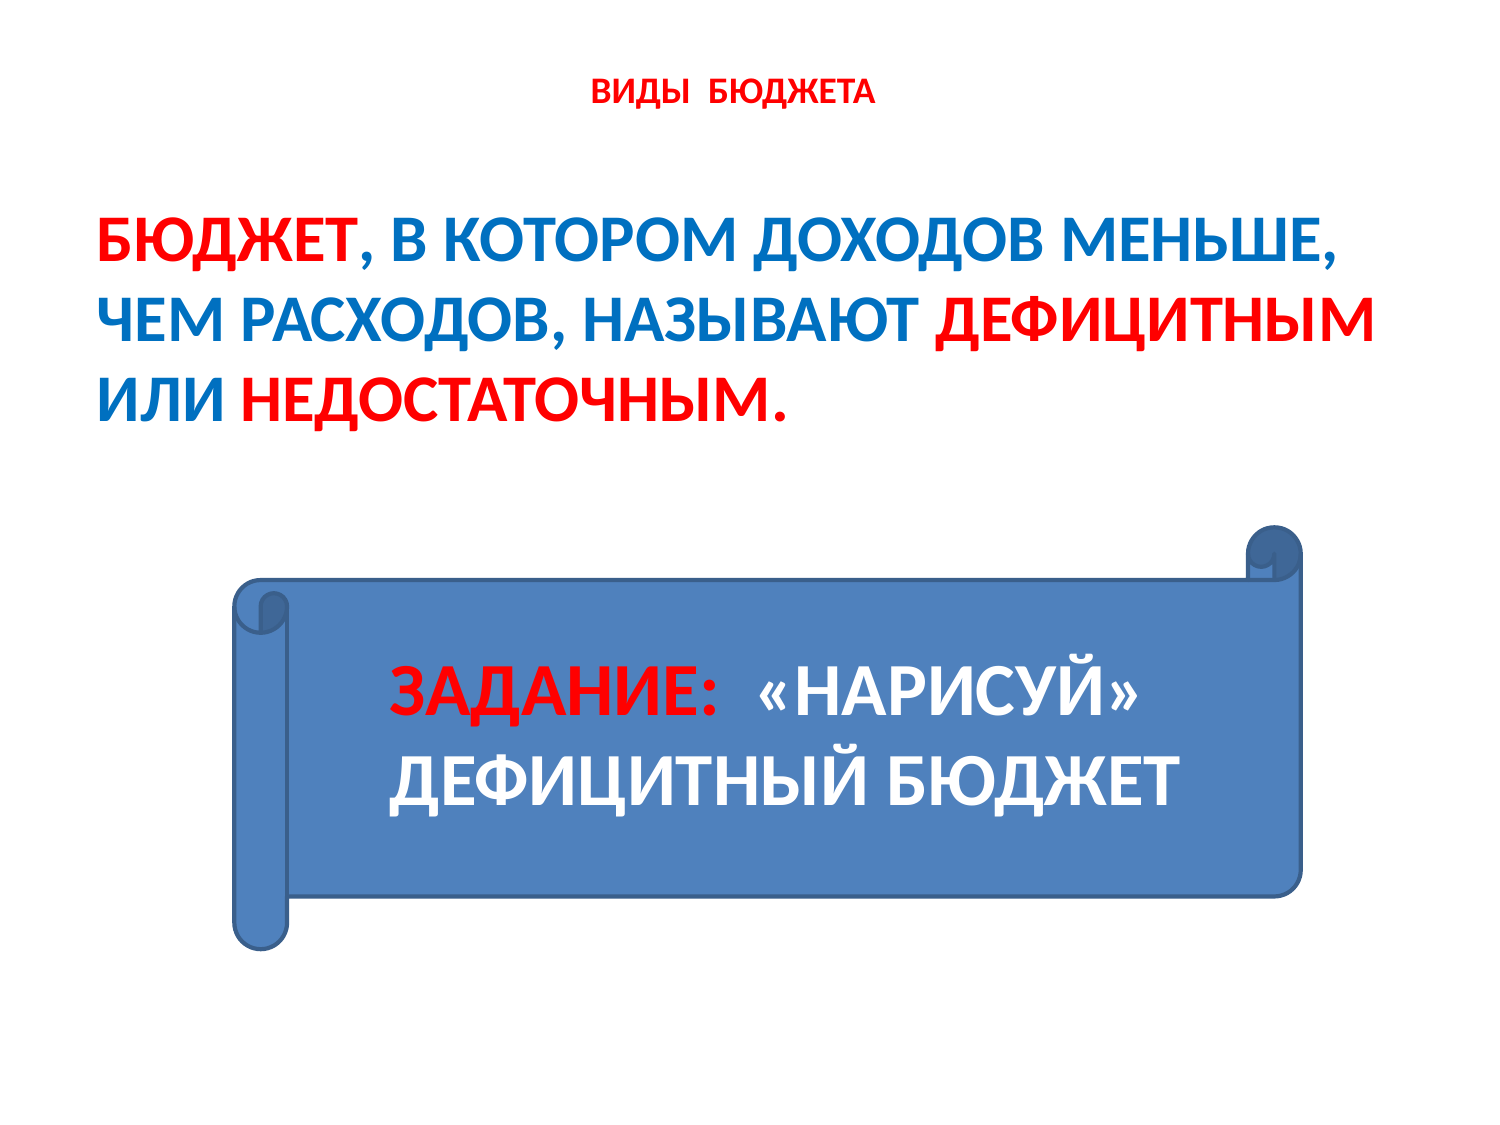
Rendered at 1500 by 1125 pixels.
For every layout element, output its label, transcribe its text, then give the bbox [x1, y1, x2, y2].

text_box ВИДЫ БЮДЖЕТА [575, 58, 891, 119]
text_box ЗАДАНИЕ: «НАРИСУЙ» ДЕФИЦИТНЫЙ БЮДЖЕТ [375, 632, 1207, 828]
text_box БЮДЖЕТ, В КОТОРОМ ДОХОДОВ МЕНЬШЕ, ЧЕМ РАСХОДОВ, НАЗЫВАЮТ ДЕФИЦИТНЫМ ИЛИ НЕДОСТАТОЧНЫМ. [81, 187, 1430, 443]
text_box [232, 525, 1303, 952]
